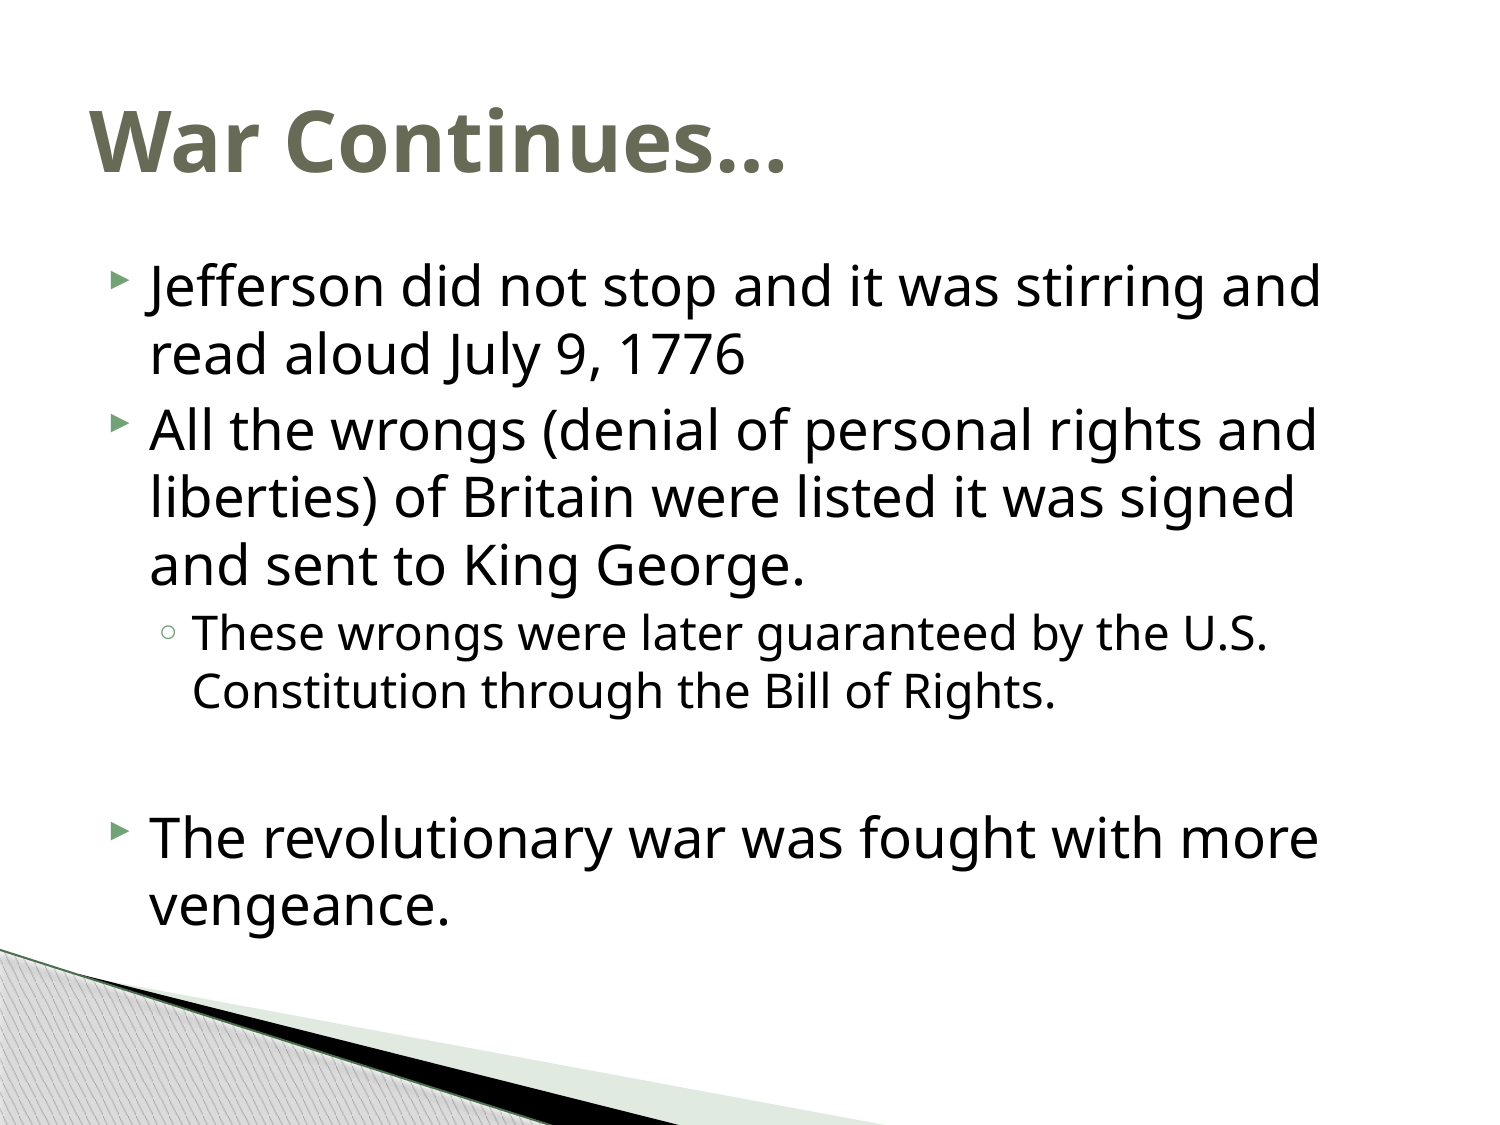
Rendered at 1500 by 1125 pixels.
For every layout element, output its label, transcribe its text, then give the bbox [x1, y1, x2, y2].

title War Continues… [75, 45, 1425, 233]
list Jefferson did not stop and it was stirring and read aloud July 9, 1776 All the wrongs (denial of personal rights and liberties) of Britain were listed it was signed and sent to King George. These wrongs were later guaranteed by the U.S. Constitution through the Bill of Rights. The revolutionary war was fought with more vengeance. [75, 243, 1425, 986]
